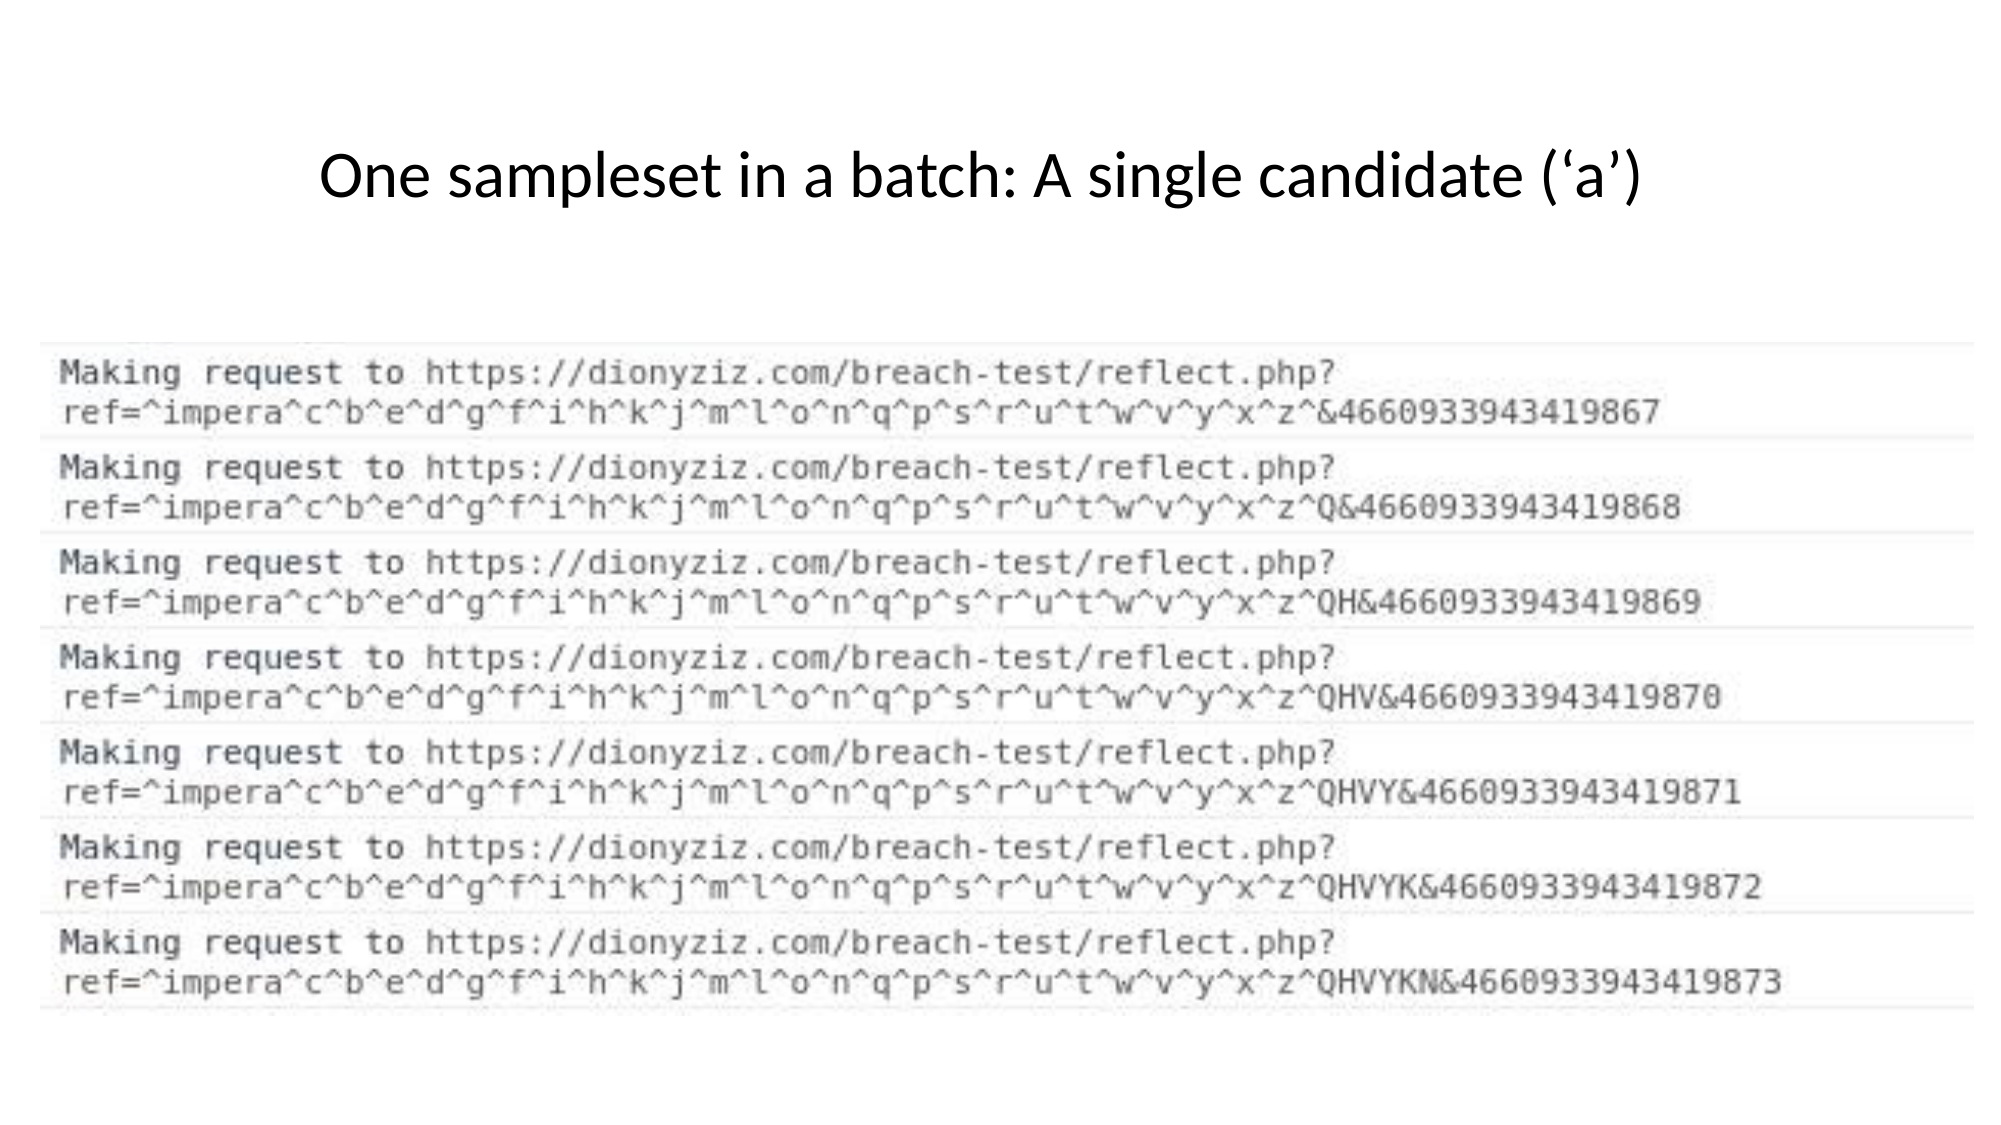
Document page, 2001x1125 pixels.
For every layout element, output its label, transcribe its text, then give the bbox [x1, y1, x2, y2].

picture [40, 342, 1974, 1016]
text_box One sampleset in a batch: A single candidate (‘a’) [305, 123, 1660, 219]
